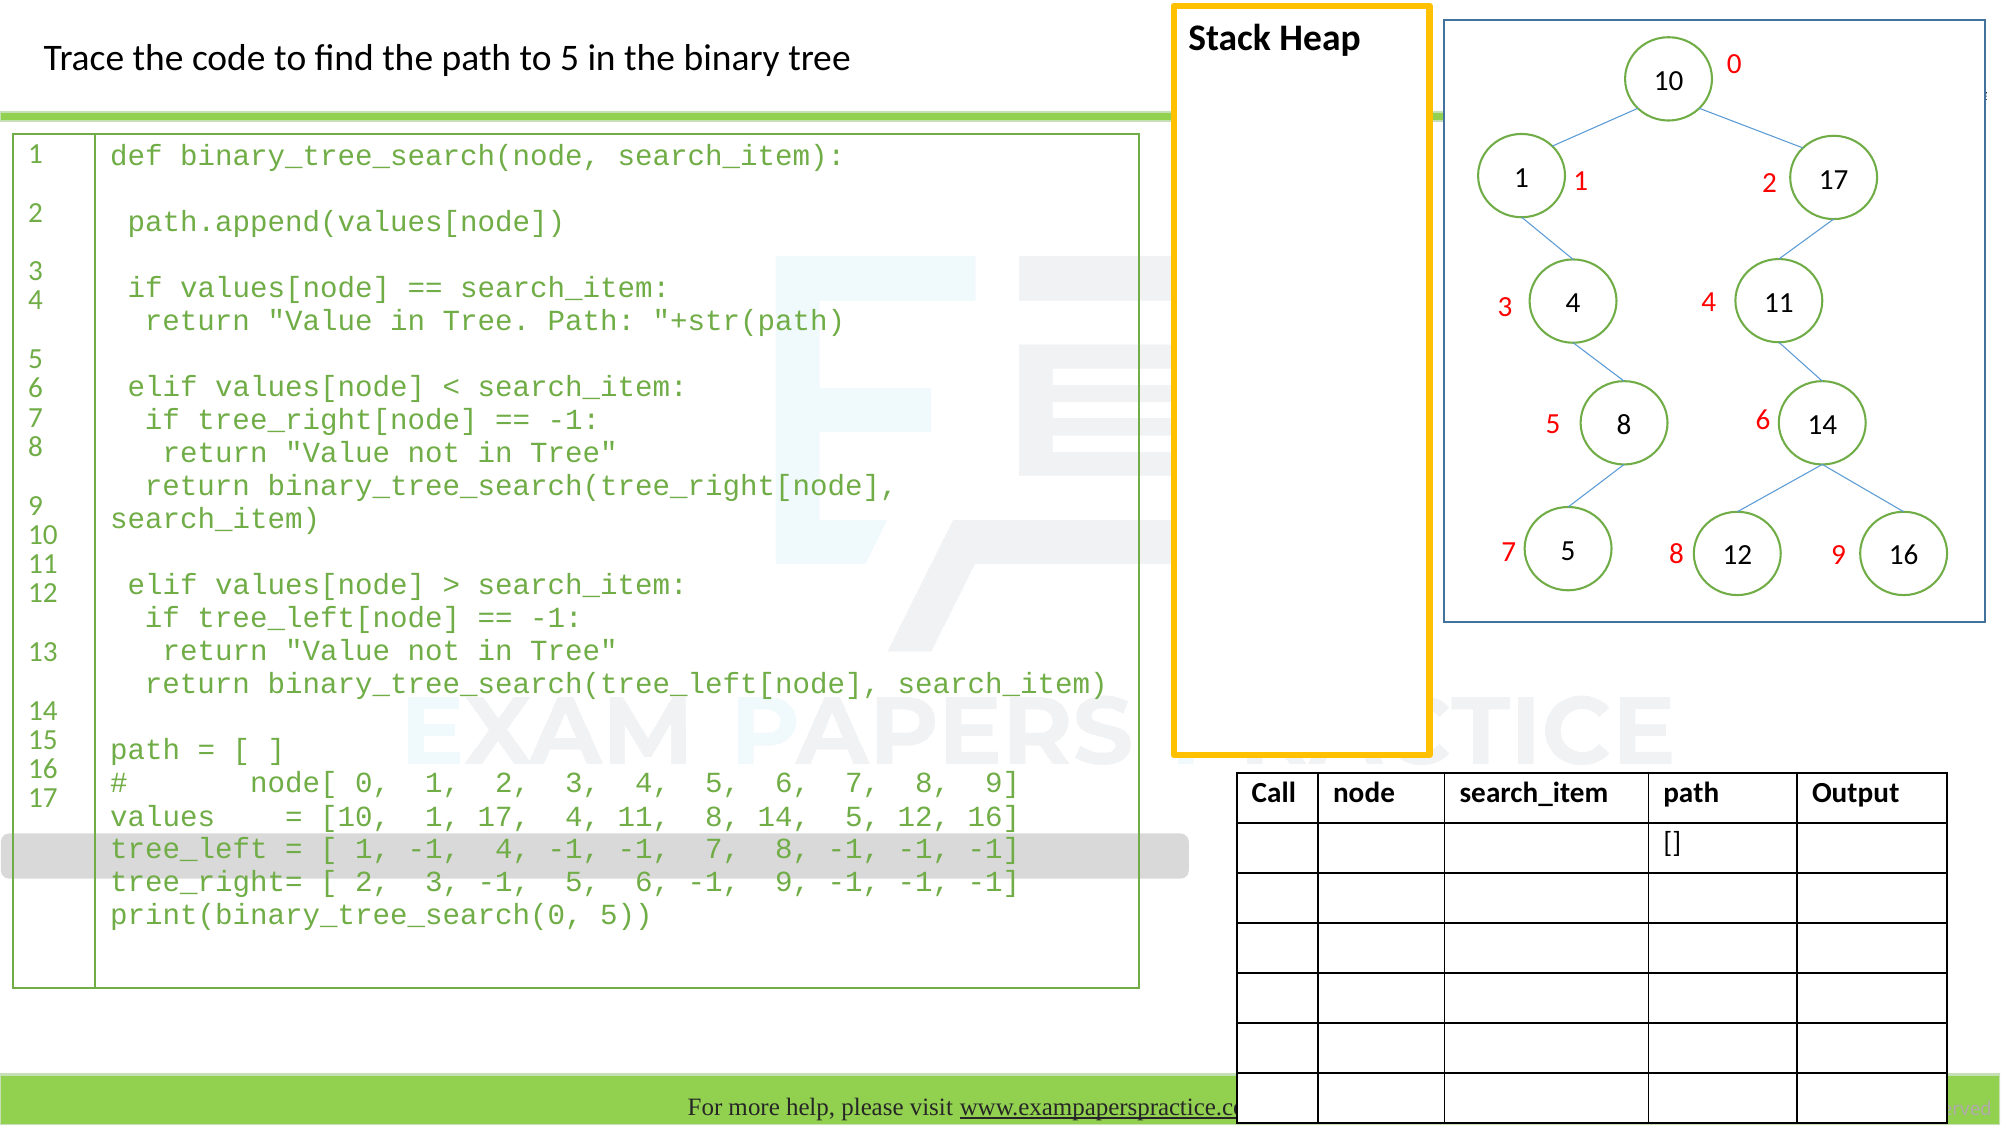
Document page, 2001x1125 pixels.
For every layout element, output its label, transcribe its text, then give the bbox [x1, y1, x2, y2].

table_cell [1445, 874, 1648, 922]
table_header def binary_tree_search(node, search_item): path.append(values[node]) if values[node] == search_item: return "Value in Tree. Path: "+str(path) elif values[node] < search_item: if tree_right[node] == -1: return "Value not in Tree" return binary_tree_search(tree_right[node], search_item) elif values[node] > search_item: if tree_left[node] == -1: return "Value not in Tree" return binary_tree_search(tree_left[node], search_item) path = [ ] # node[ 0, 1, 2, 3, 4, 5, 6, 7, 8, 9] values = [10, 1, 17, 4, 11, 8, 14, 5, 12, 16] tree_left = [ 1, -1, 4, -1, -1, 7, 8, -1, -1, -1] tree_right= [ 2, 3, -1, 5, 6, -1, 9, -1, -1, -1] print(binary_tree_search(0, 5)) [96, 135, 1138, 987]
table_cell [1319, 824, 1444, 872]
table_header Output [1798, 774, 1946, 822]
table_cell [1649, 874, 1796, 922]
table_header 1 2 3 4 5 6 7 8 9 10 11 12 13 14 15 16 17 [14, 135, 94, 987]
table_cell [1798, 824, 1946, 872]
table_cell [1445, 924, 1648, 972]
table_cell [1798, 924, 1946, 972]
table_cell [1798, 974, 1946, 1022]
table_cell [1319, 1024, 1444, 1072]
text_box [1140, 833, 1189, 879]
table_cell [1649, 1024, 1796, 1072]
table_cell [1319, 874, 1444, 922]
table_header path [1649, 774, 1796, 822]
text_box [1443, 20, 1985, 623]
table_cell [1238, 874, 1317, 922]
table_cell [1798, 874, 1946, 922]
table_cell [1798, 1074, 1946, 1122]
table_cell [1319, 1074, 1444, 1122]
table_cell [1649, 924, 1796, 972]
table_cell [1445, 1024, 1648, 1072]
table_cell [1238, 924, 1317, 972]
table_header search_item [1445, 774, 1648, 822]
text_box [0, 833, 12, 879]
table_cell [1649, 1074, 1796, 1122]
table_cell [1445, 974, 1648, 1022]
table_cell [1238, 974, 1317, 1022]
table_cell [1238, 824, 1317, 872]
text_box Trace the code to find the path to 5 in the binary tree [28, 25, 1072, 86]
table_cell [1238, 1024, 1317, 1072]
table_cell [1445, 1074, 1648, 1122]
table_cell [1319, 974, 1444, 1022]
table_cell [1445, 824, 1648, 872]
text_box Stack Heap [1173, 5, 1430, 756]
table_cell [] [1649, 824, 1796, 872]
table_header node [1319, 774, 1444, 822]
table_cell [1798, 1024, 1946, 1072]
table_cell [1319, 924, 1444, 972]
table_header Call [1238, 774, 1317, 822]
table_cell [1649, 974, 1796, 1022]
table_cell [1238, 1074, 1317, 1122]
